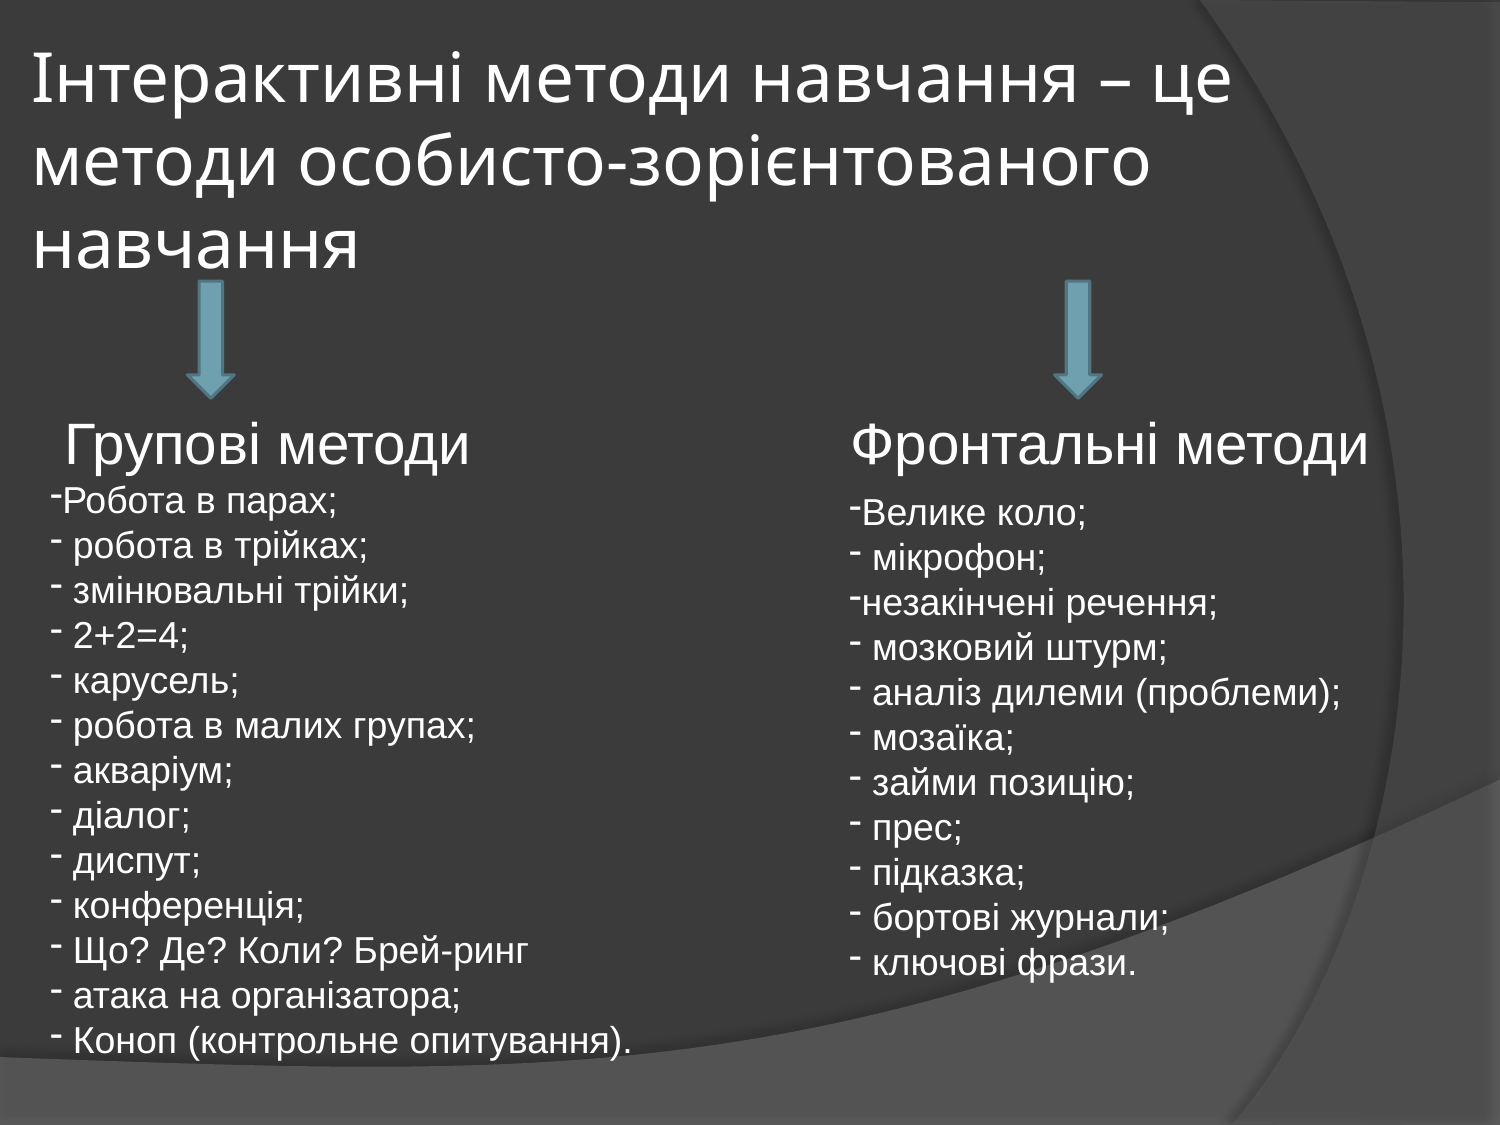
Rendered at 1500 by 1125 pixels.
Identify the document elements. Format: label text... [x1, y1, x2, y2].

text_box Велике коло; мікрофон; незакінчені речення; мозковий штурм; аналіз дилеми (проблеми); мозаїка; займи позицію; прес; підказка; бортові журнали; ключові фрази. [834, 480, 1357, 991]
text_box Групові методи [49, 398, 487, 468]
text_box Фронтальні методи [835, 398, 1386, 484]
text_box [185, 279, 236, 398]
text_box [1053, 279, 1103, 398]
text_box Робота в парах; робота в трійках; змінювальні трійки; 2+2=4; карусель; робота в малих групах; акваріум; діалог; диспут; конференція; Що? Де? Коли? Брей-ринг атака на організатора; Коноп (контрольне опитування). [35, 468, 656, 1069]
title Інтерактивні методи навчання – це методи особисто-зорієнтованого навчання [23, 23, 1266, 293]
